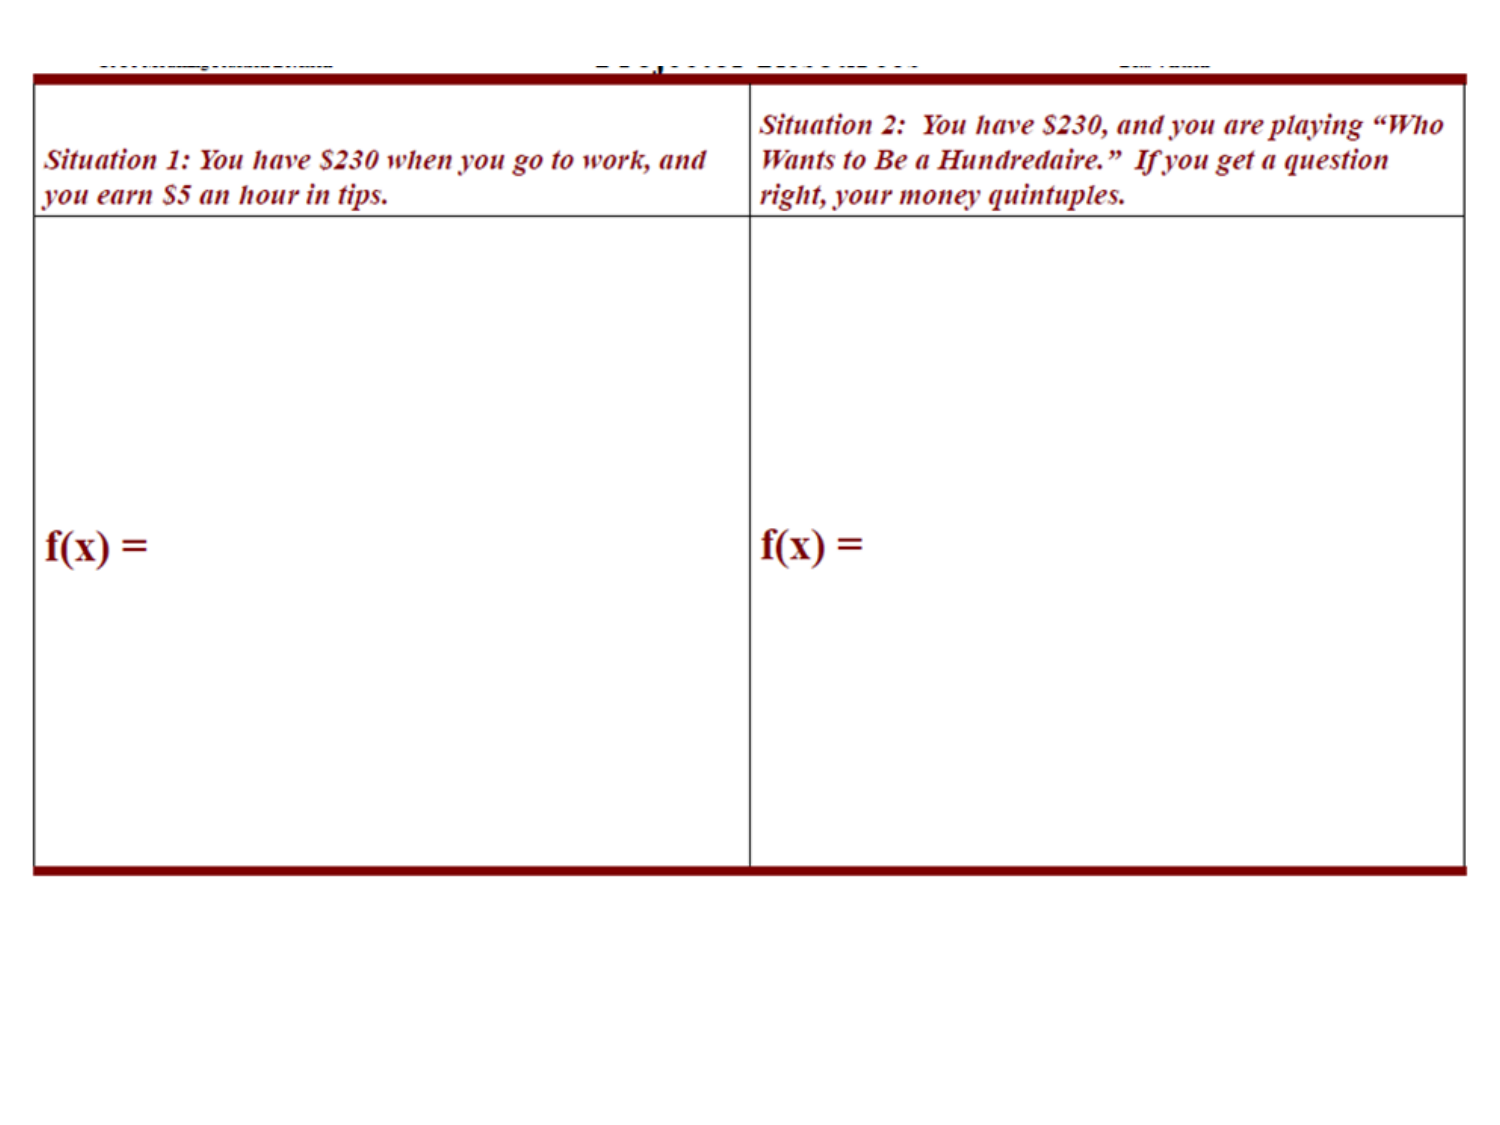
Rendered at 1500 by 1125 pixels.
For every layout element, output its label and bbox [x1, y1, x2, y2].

picture [24, 65, 1476, 899]
